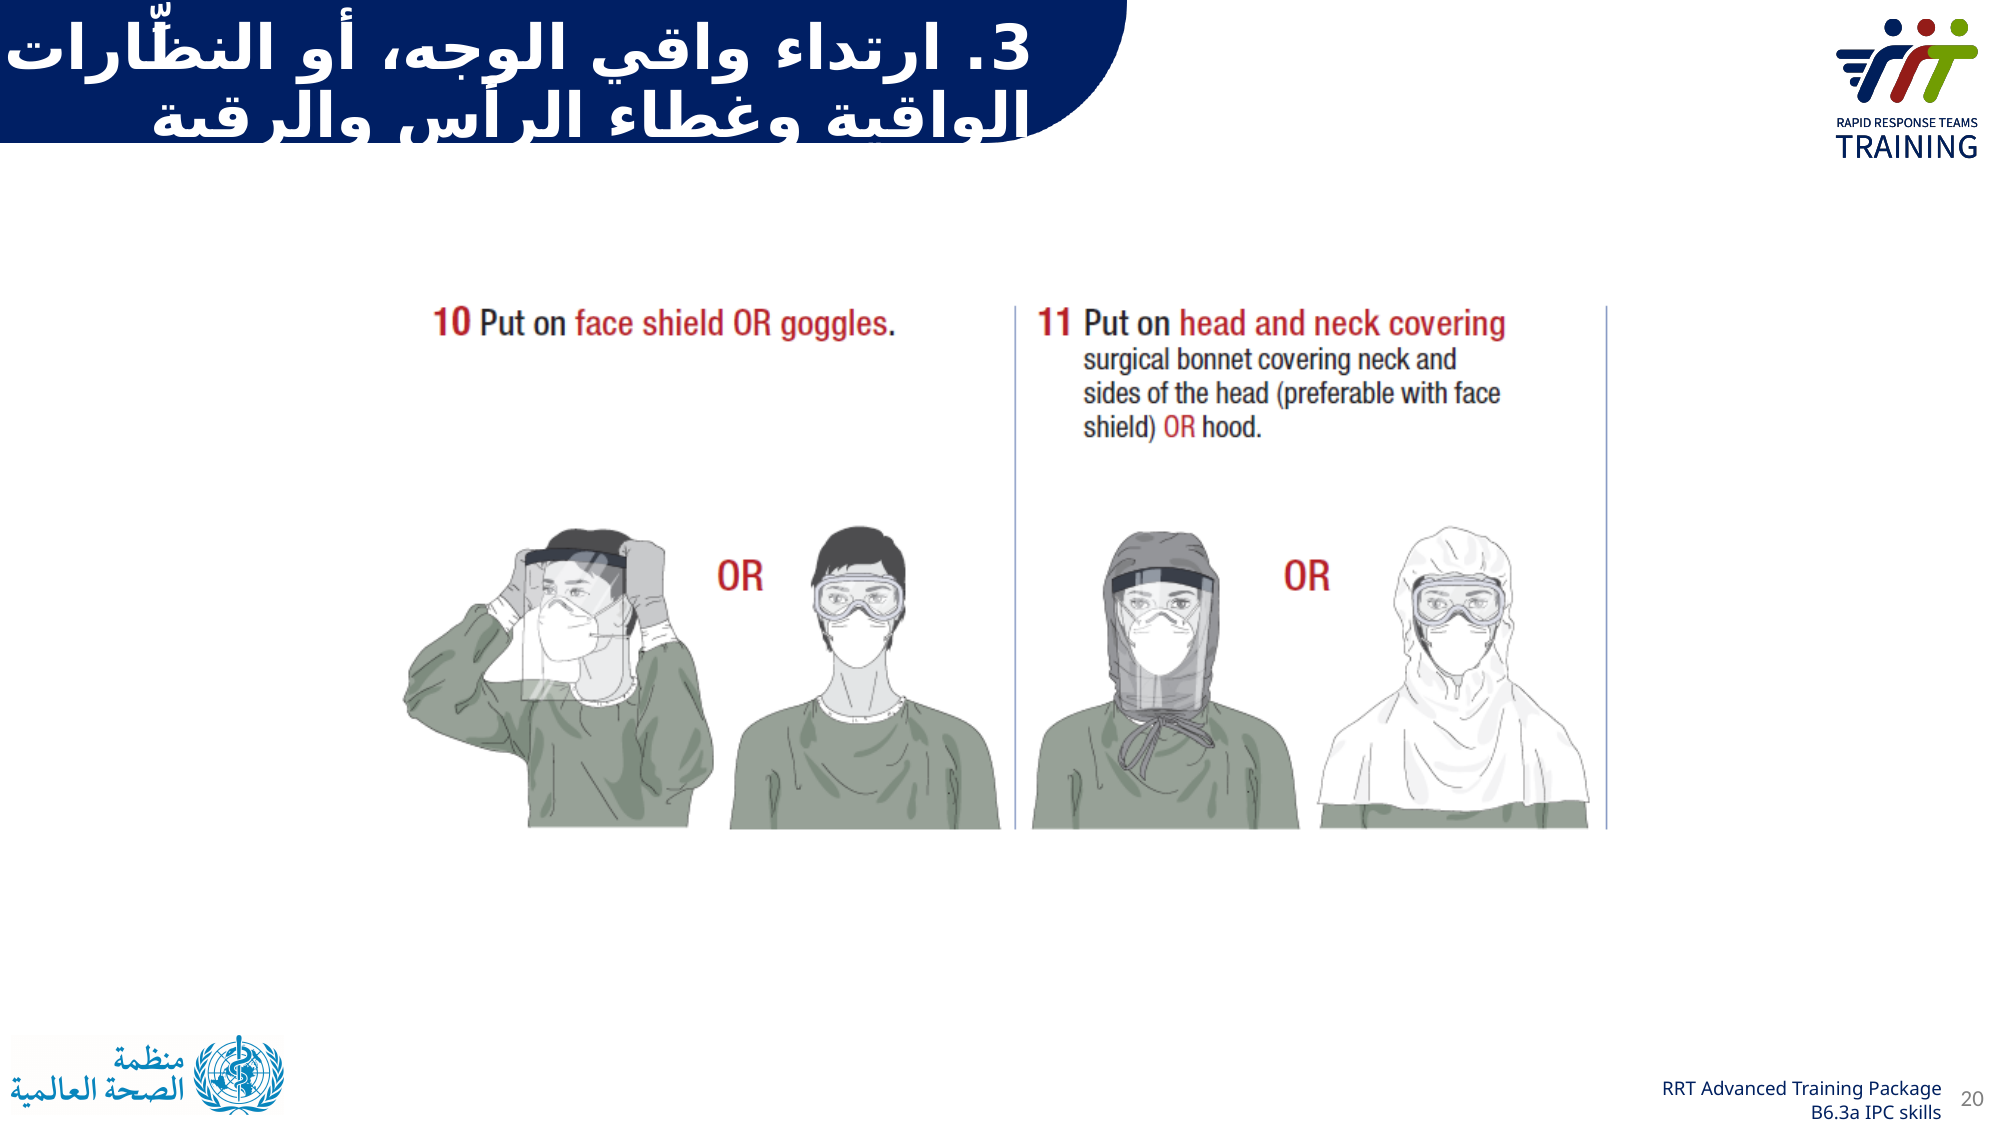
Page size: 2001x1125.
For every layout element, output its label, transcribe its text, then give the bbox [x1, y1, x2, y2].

picture [241, 1050, 247, 1059]
picture [1835, 19, 1978, 167]
picture [11, 1035, 284, 1115]
picture [1042, 0, 1127, 143]
picture [391, 284, 1609, 841]
title 3. ارتداء واقي الوجه، أو النظَّارات الواقية وغطاء الرأس والرقبة [0, 0, 1042, 168]
